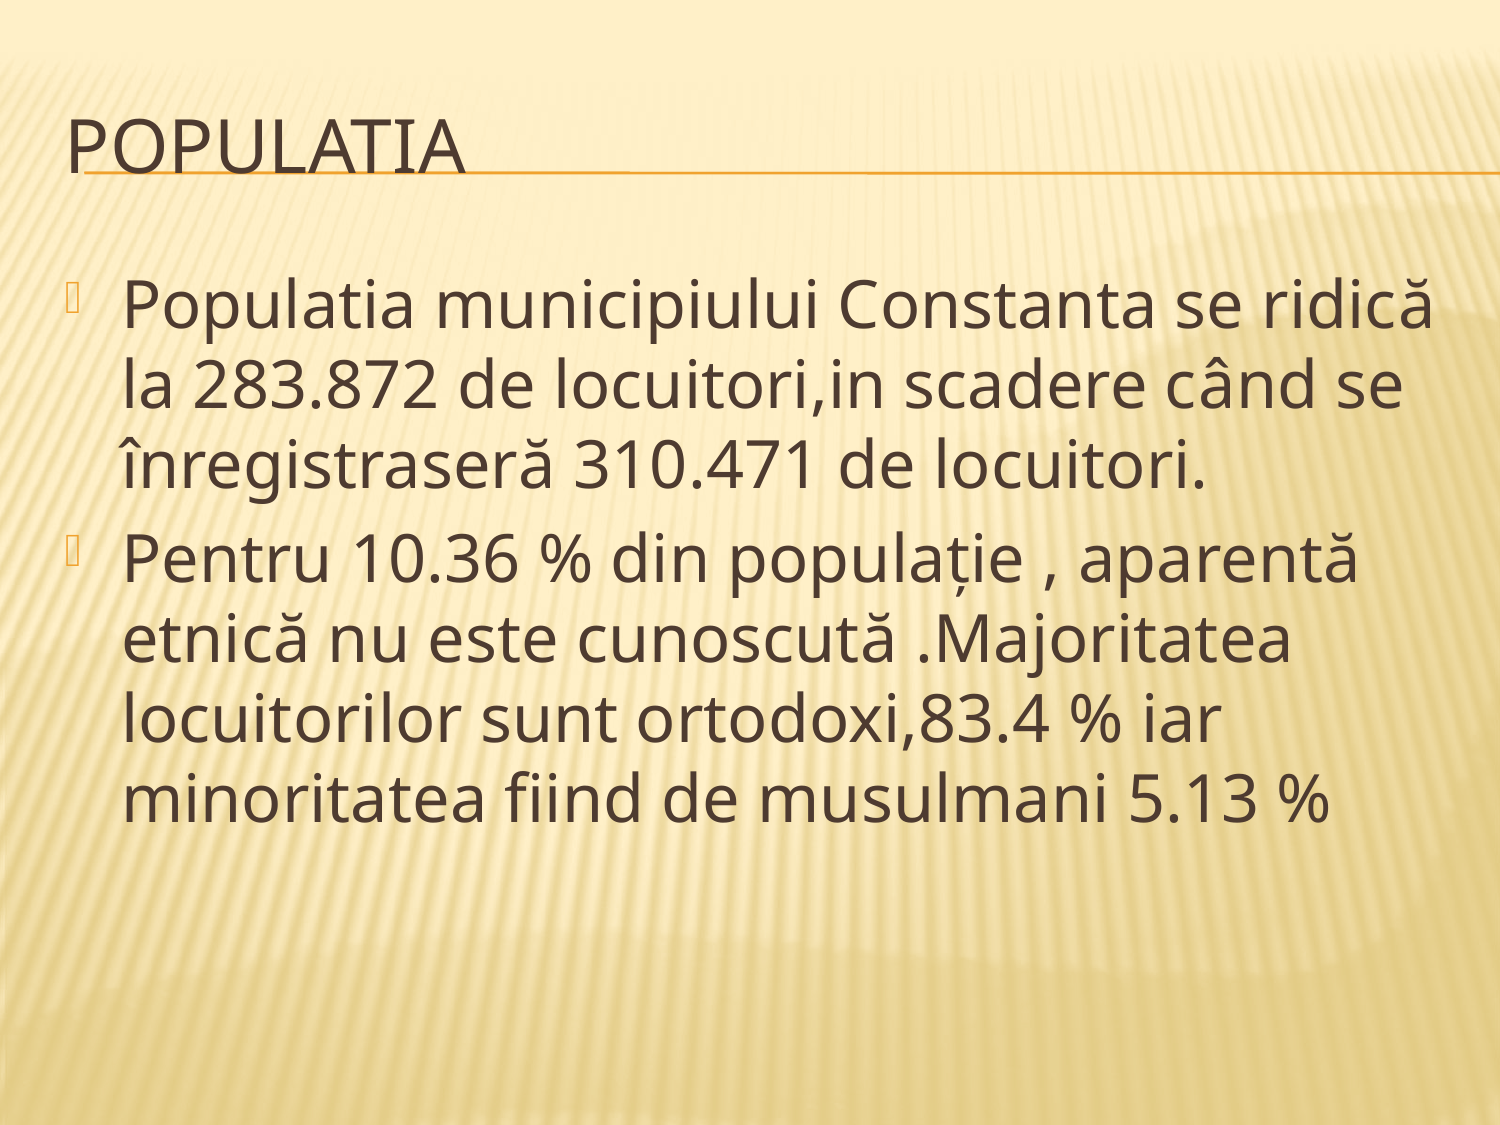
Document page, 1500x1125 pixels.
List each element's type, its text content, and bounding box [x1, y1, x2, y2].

title POPULATIA [50, 75, 1475, 213]
list Populatia municipiului Constanta se ridică la 283.872 de locuitori,in scadere când se înregistraseră 310.471 de locuitori. Pentru 10.36 % din populație , aparentă etnică nu este cunoscută .Majoritatea locuitorilor sunt ortodoxi,83.4 % iar minoritatea fiind de musulmani 5.13 % [50, 254, 1475, 998]
